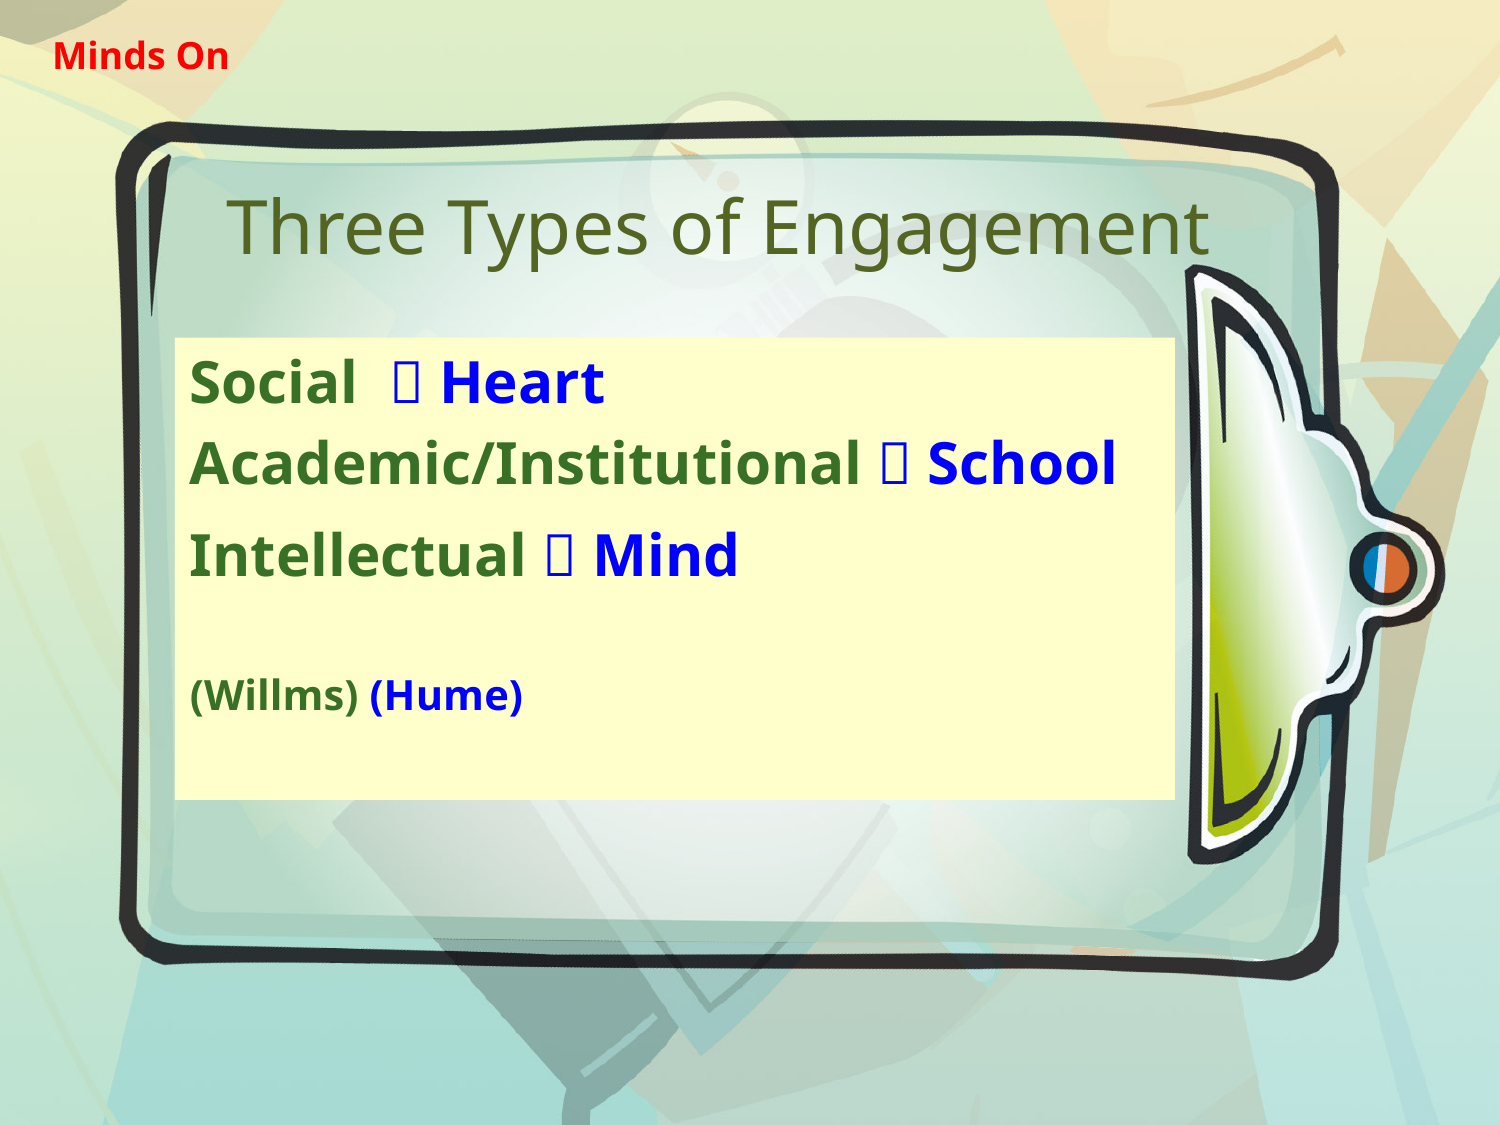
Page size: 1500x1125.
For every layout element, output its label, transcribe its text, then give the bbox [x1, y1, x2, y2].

picture [0, 0, 1500, 1125]
text_box Minds On [37, 24, 246, 85]
title Three Types of Engagement [124, 149, 1313, 301]
list Social  Heart Academic/Institutional  School Intellectual  Mind (Willms) (Hume) [174, 337, 1176, 801]
